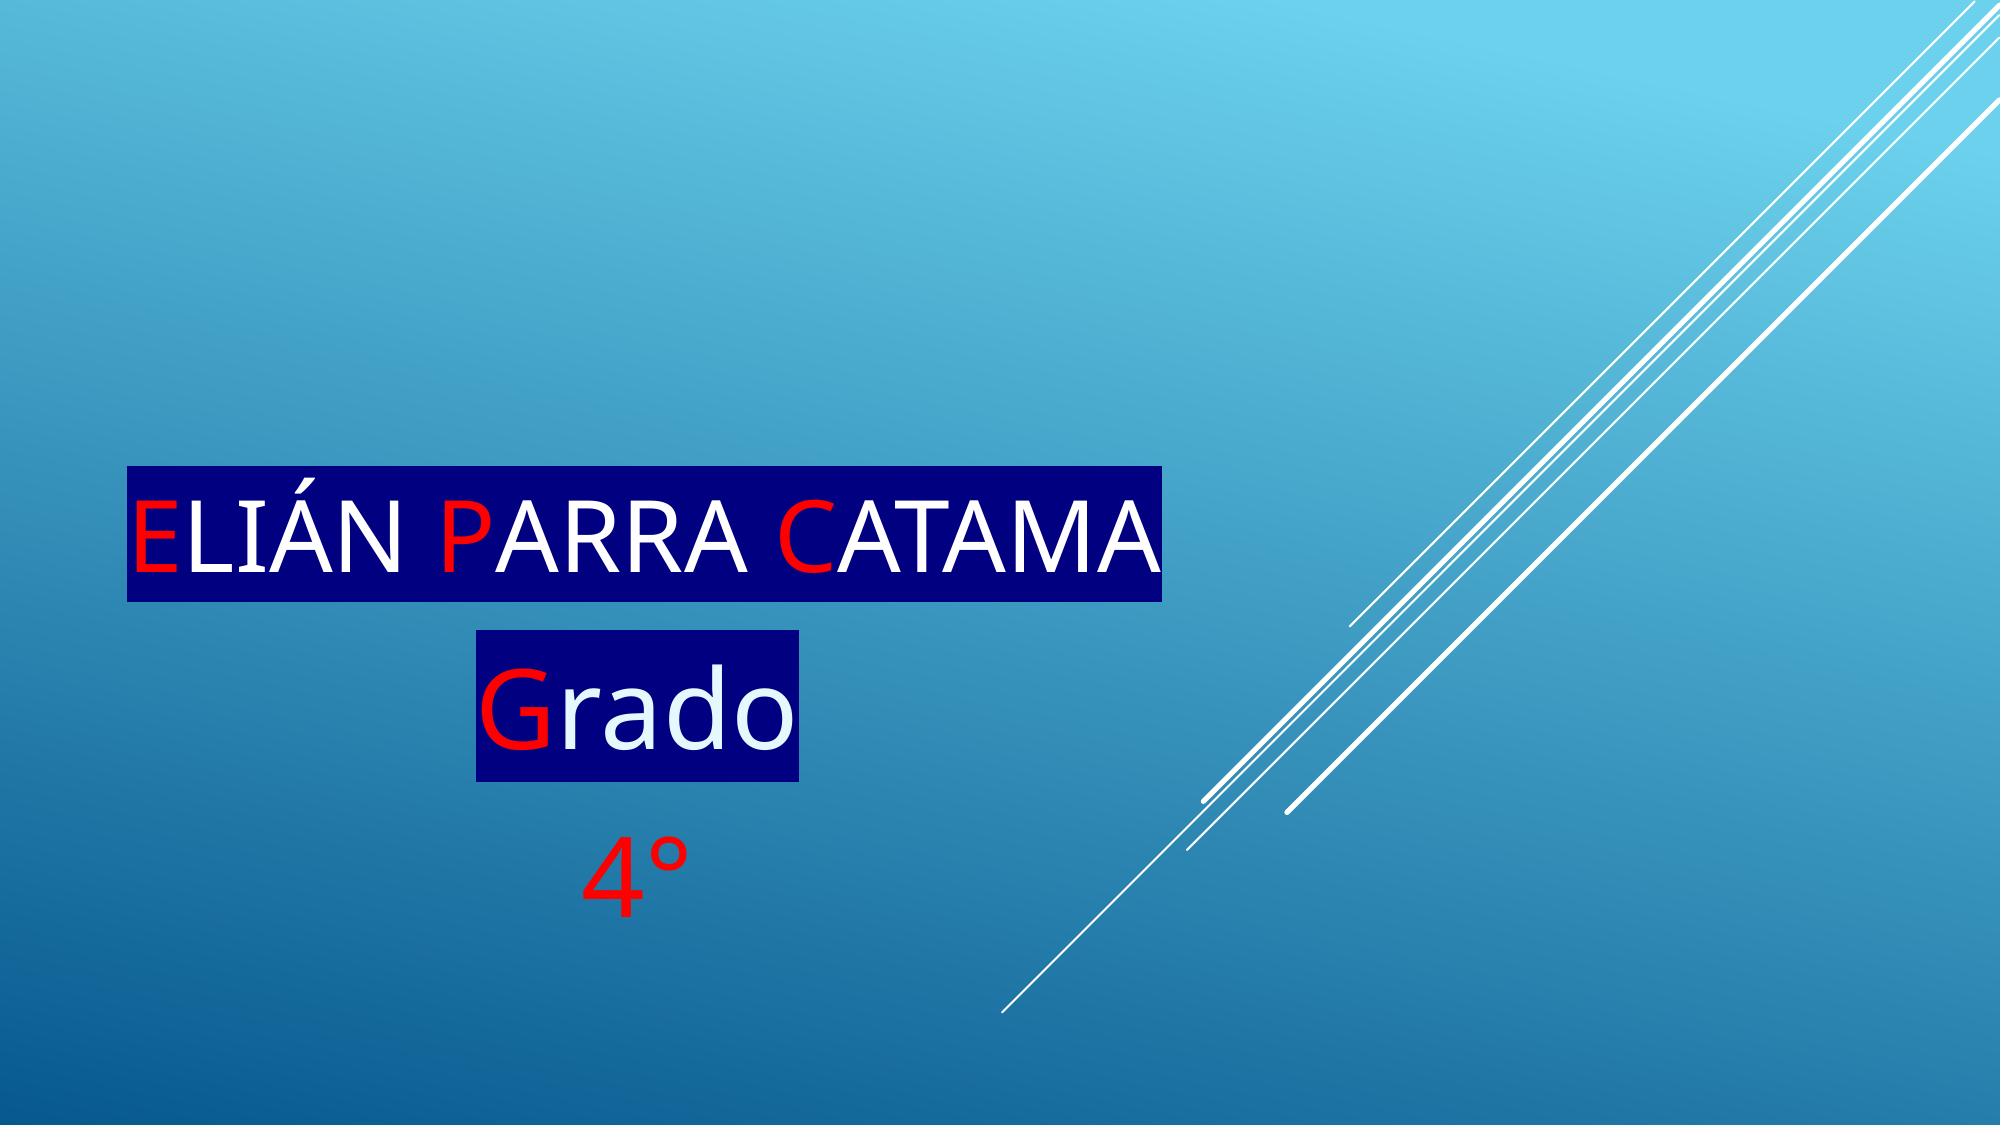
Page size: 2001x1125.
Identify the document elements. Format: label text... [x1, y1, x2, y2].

title Elián Parra Catama [112, 112, 1425, 600]
subtitle Grado 4° [112, 630, 1163, 950]
